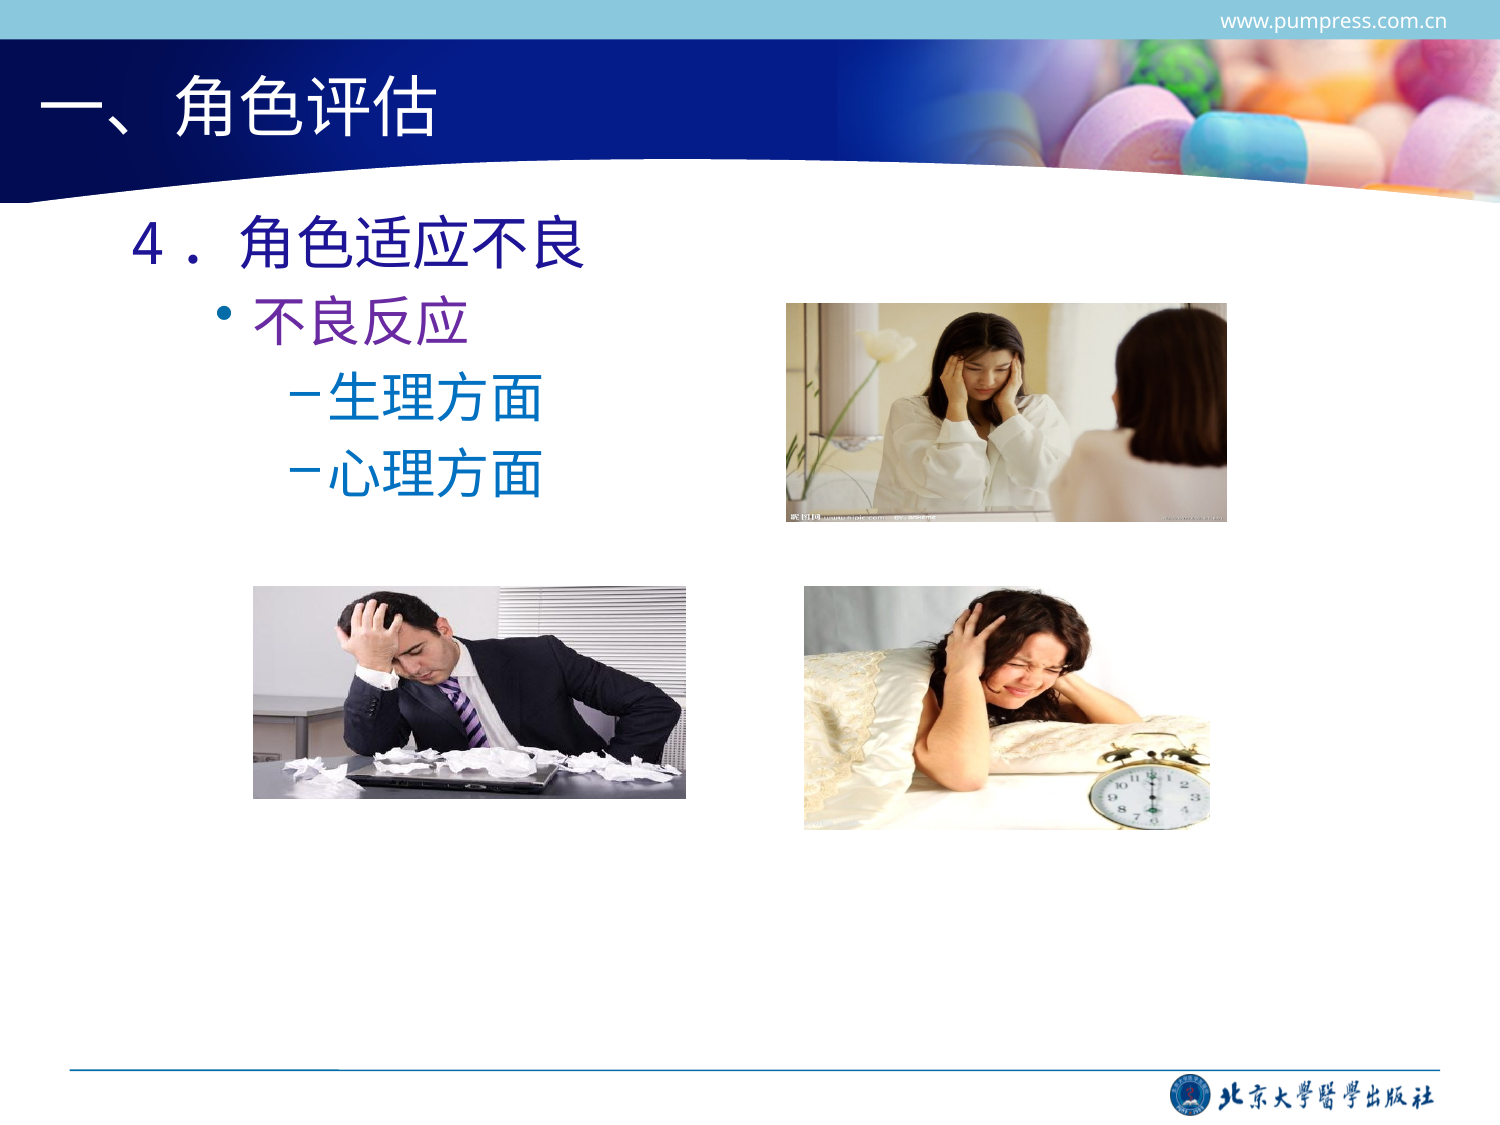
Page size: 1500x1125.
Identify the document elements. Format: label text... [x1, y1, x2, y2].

picture [253, 585, 687, 799]
picture [804, 585, 1210, 830]
picture [786, 303, 1227, 522]
picture [0, 40, 1500, 203]
picture [1170, 1074, 1436, 1118]
list 4．角色适应不良 不良反应 生理方面 心理方面 [49, 198, 1463, 1026]
title 一、角色评估 [23, 58, 1349, 152]
slide_number www.pumpress.com.cn [1024, 0, 1463, 38]
